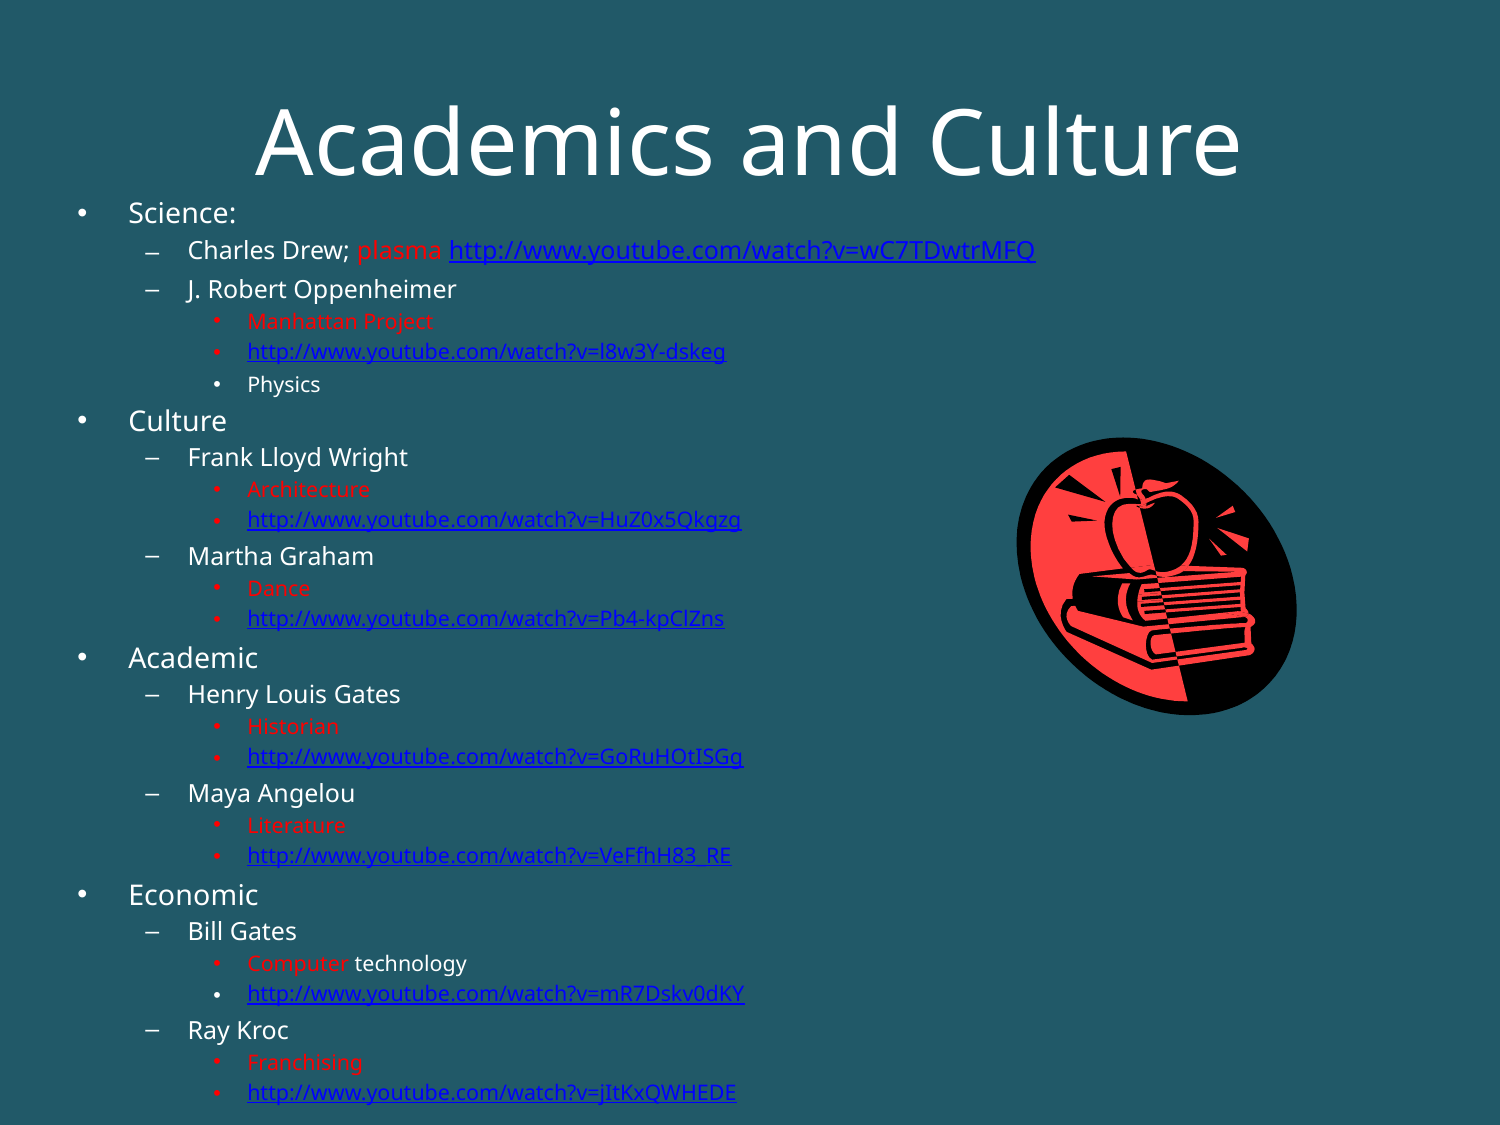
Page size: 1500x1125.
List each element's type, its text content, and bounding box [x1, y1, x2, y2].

picture [1012, 437, 1300, 716]
list Science: Charles Drew; plasma http://www.youtube.com/watch?v=wC7TDwtrMFQ J. Robert Oppenheimer Manhattan Project http://www.youtube.com/watch?v=l8w3Y-dskeg Physics Culture Frank Lloyd Wright Architecture http://www.youtube.com/watch?v=HuZ0x5Qkgzg Martha Graham Dance http://www.youtube.com/watch?v=Pb4-kpClZns Academic Henry Louis Gates Historian http://www.youtube.com/watch?v=GoRuHOtISGg Maya Angelou Literature http://www.youtube.com/watch?v=VeFfhH83_RE Economic Bill Gates Computer technology http://www.youtube.com/watch?v=mR7Dskv0dKY Ray Kroc Franchising http://www.youtube.com/watch?v=jItKxQWHEDE [62, 187, 1413, 1125]
title Academics and Culture [75, 45, 1425, 233]
